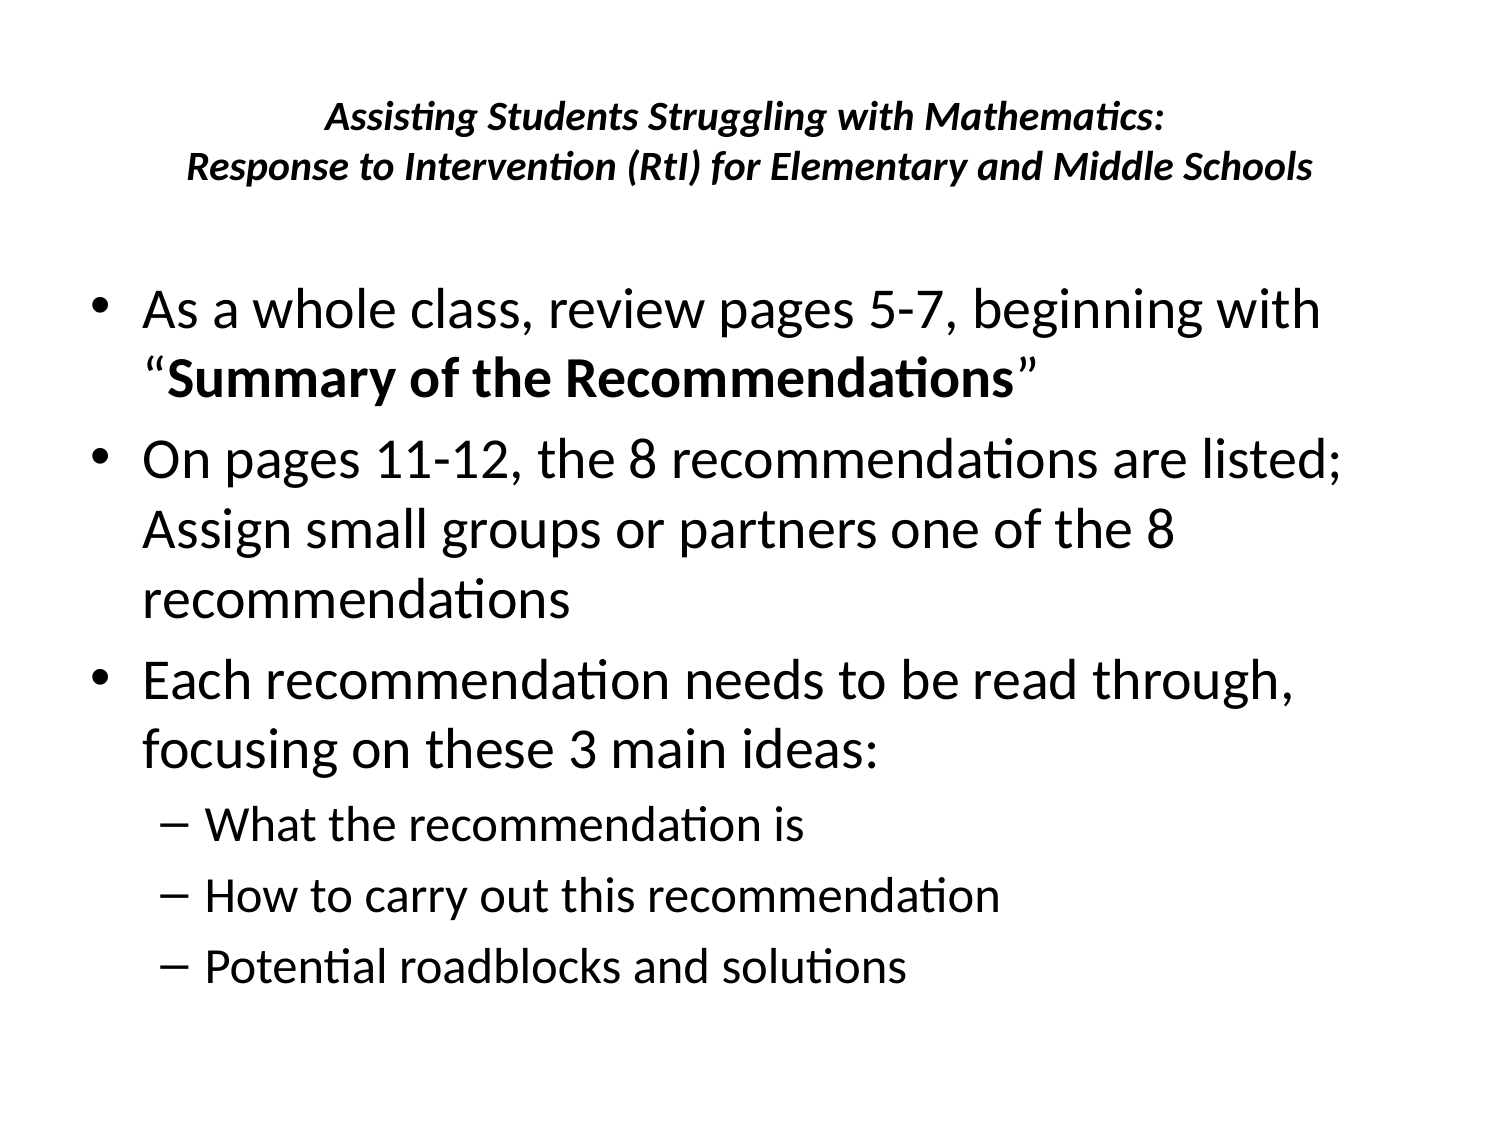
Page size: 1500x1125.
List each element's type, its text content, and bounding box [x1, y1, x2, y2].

title Assisting Students Struggling with Mathematics: Response to Intervention (RtI) for Elementary and Middle Schools [75, 45, 1425, 233]
list As a whole class, review pages 5-7, beginning with “Summary of the Recommendations” On pages 11-12, the 8 recommendations are listed; Assign small groups or partners one of the 8 recommendations Each recommendation needs to be read through, focusing on these 3 main ideas: What the recommendation is How to carry out this recommendation Potential roadblocks and solutions [75, 262, 1425, 1005]
